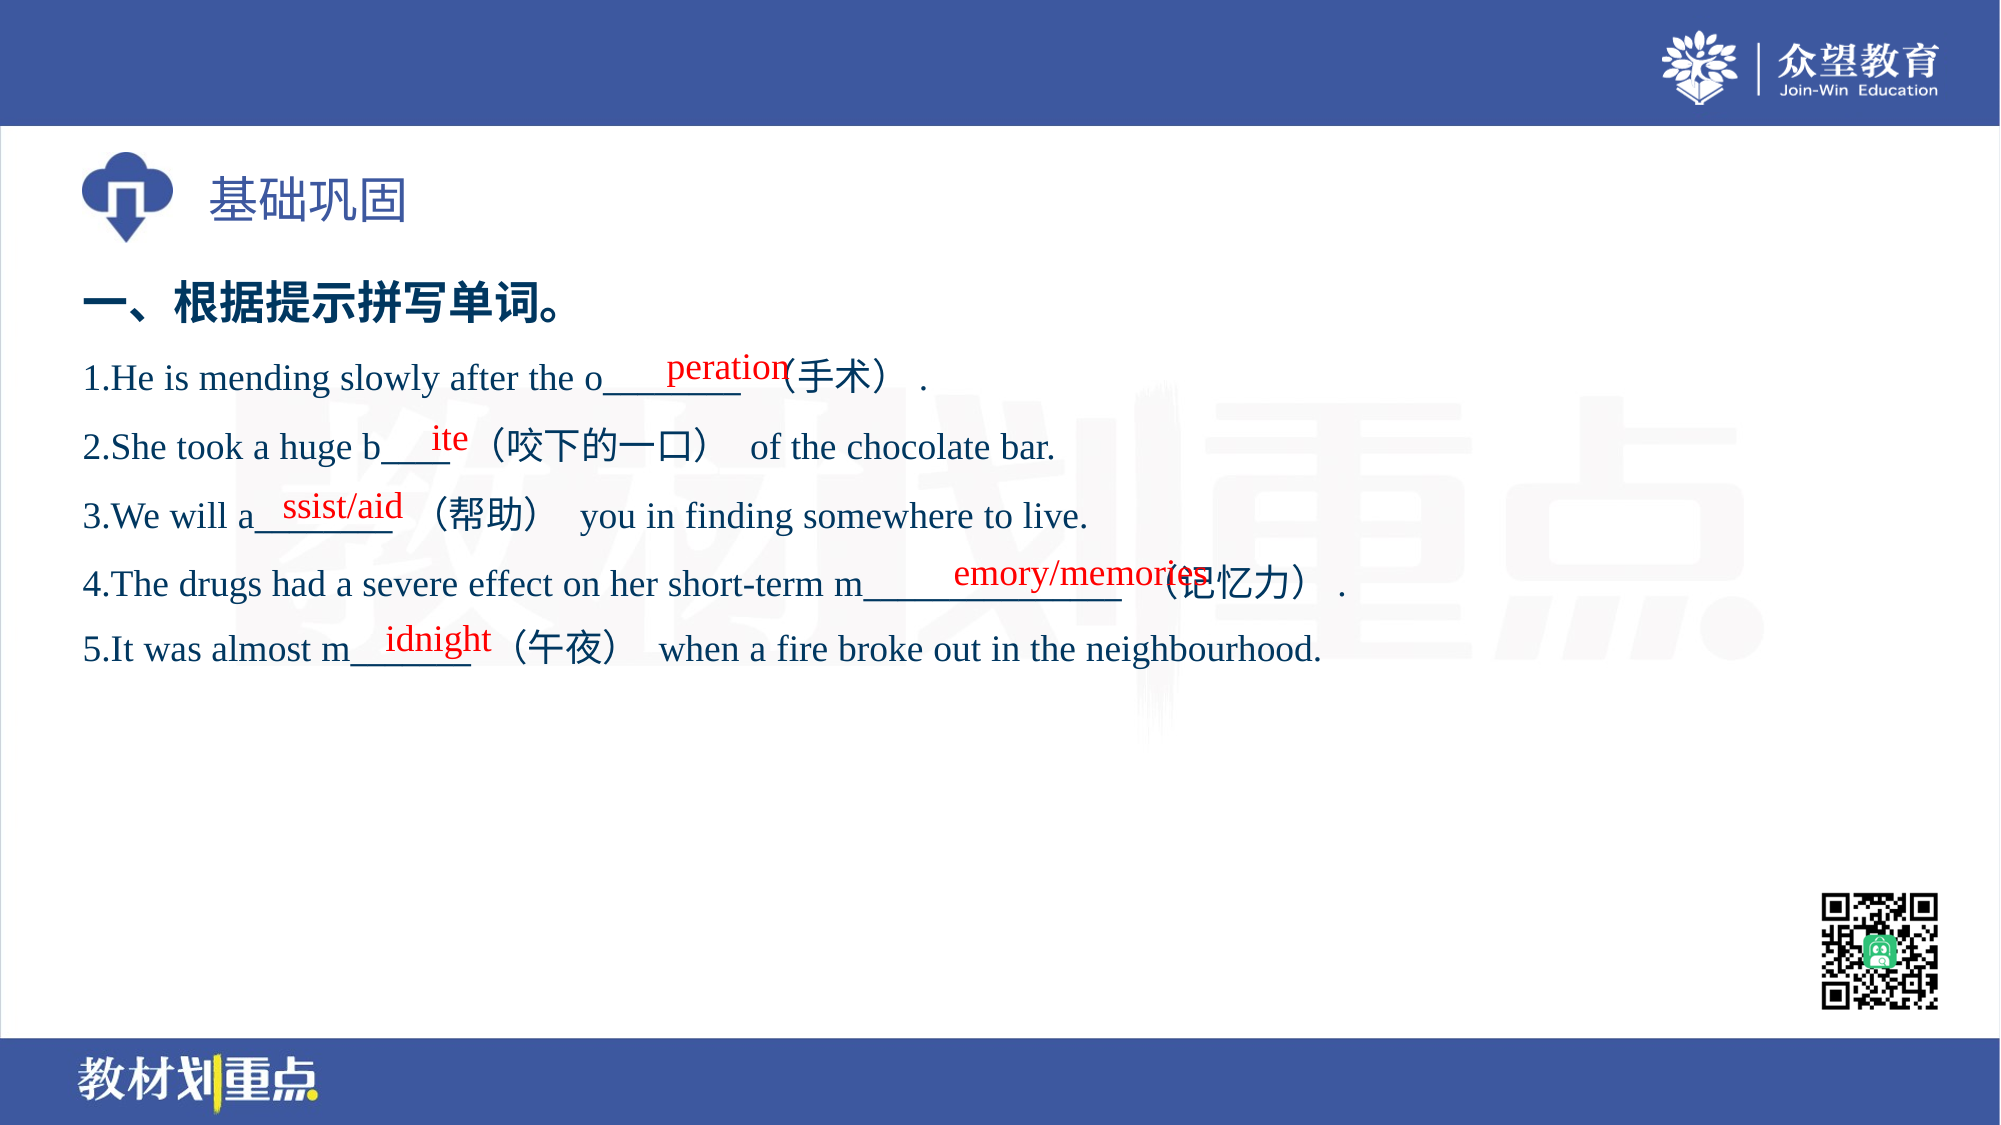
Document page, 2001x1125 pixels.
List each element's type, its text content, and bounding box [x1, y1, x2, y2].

text_box peration [653, 322, 804, 381]
picture [0, 0, 2000, 1125]
text_box ssist/aid [268, 461, 418, 520]
text_box ite [417, 393, 483, 452]
text_box 一、根据提示拼写单词。 [82, 247, 1817, 329]
text_box 1.He is mending slowly after the o________ （手术）. 2.She took a huge b____ （咬下的一口） of the chocolate bar. 3.We will a________ （帮助） you in finding somewhere to live. 4.The drugs had a severe effect on her short-term m_______________ （记忆力）. 5.It was almost m_______ （午夜） when a fire broke out in the neighbourhood. [82, 329, 1817, 663]
text_box emory/memories [940, 528, 1222, 587]
text_box idnight [371, 593, 506, 652]
